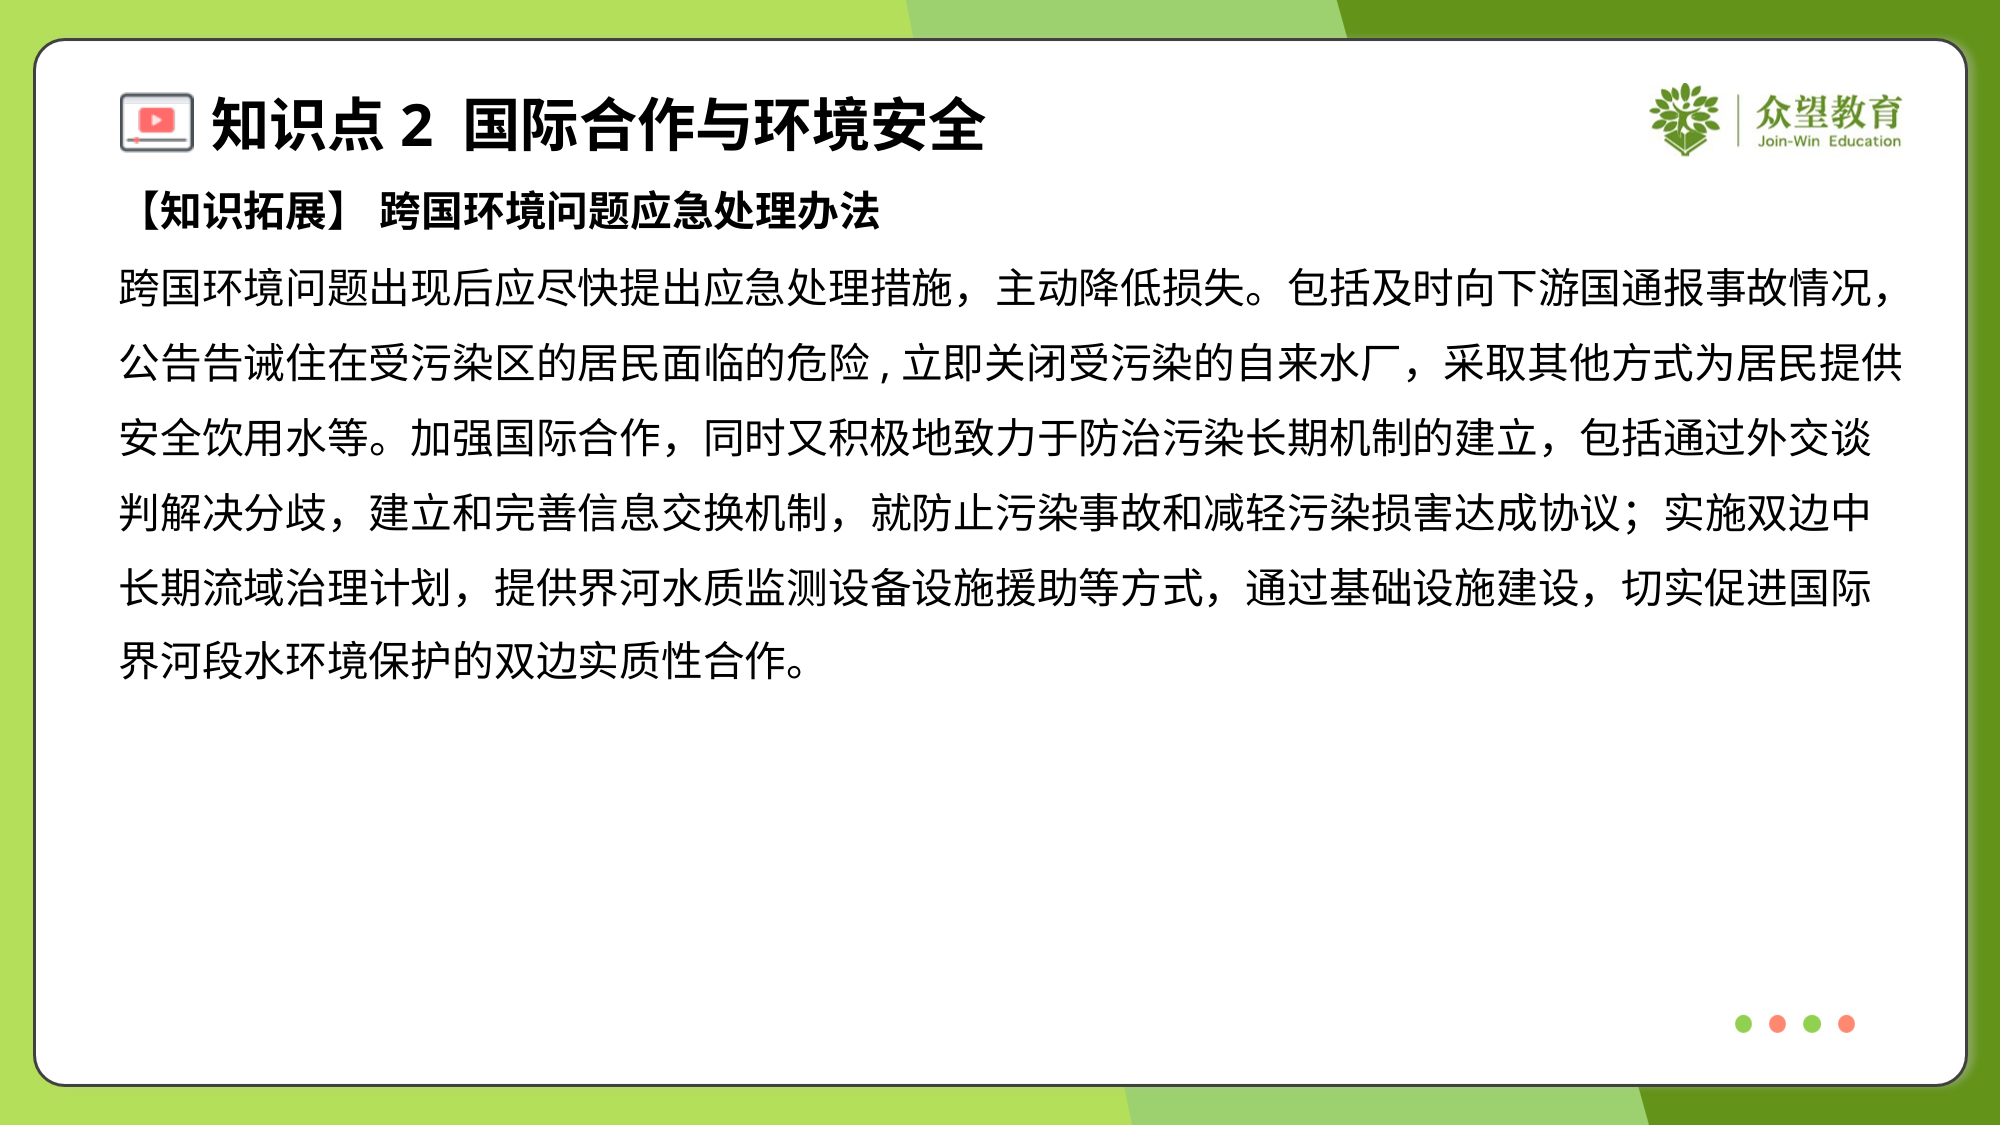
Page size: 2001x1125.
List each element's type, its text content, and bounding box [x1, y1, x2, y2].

text_box 【知识拓展】 跨国环境问题应急处理办法 跨国环境问题出现后应尽快提出应急处理措施，主动降低损失。包括及时向下游国通报事故情况， 公告告诫住在受污染区的居民面临的危险,立即关闭受污染的自来水厂，采取其他方式为居民提供 安全饮用水等。加强国际合作，同时又积极地致力于防治污染长期机制的建立，包括通过外交谈 判解决分歧，建立和完善信息交换机制，就防止污染事故和减轻污染损害达成协议；实施双边中 长期流域治理计划，提供界河水质监测设备设施援助等方式，通过基础设施建设，切实促进国际 界河段水环境保护的双边实质性合作。 [118, 159, 1883, 677]
picture [0, 0, 2000, 1125]
